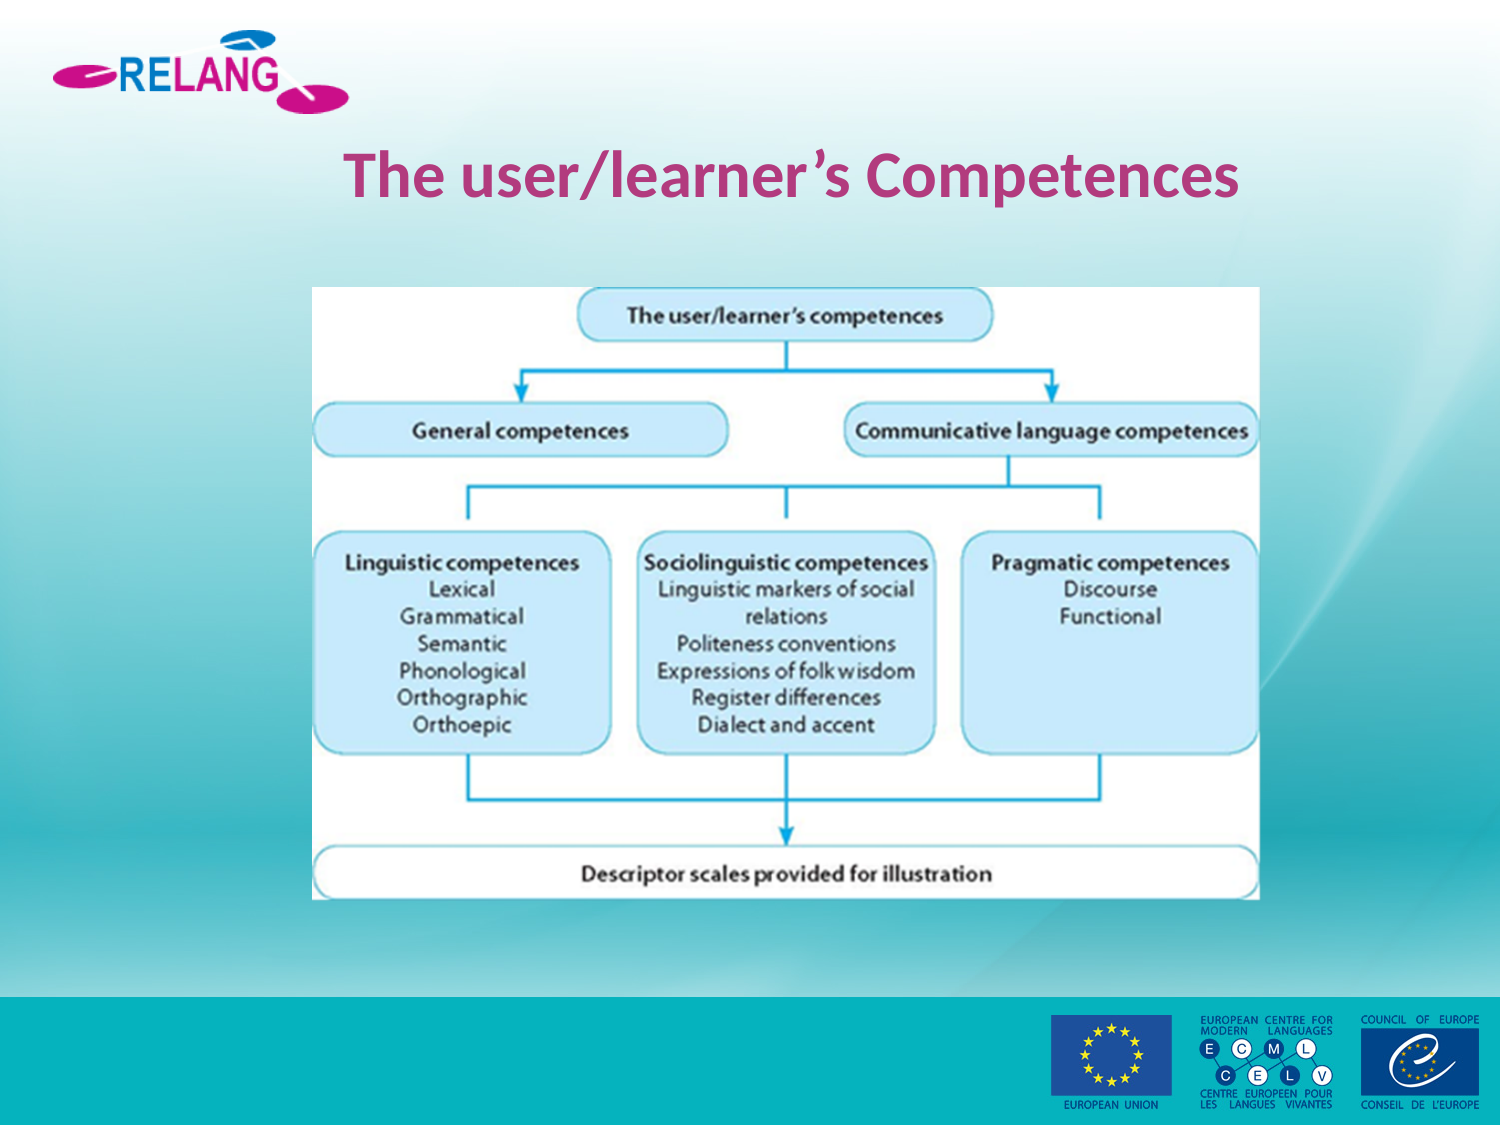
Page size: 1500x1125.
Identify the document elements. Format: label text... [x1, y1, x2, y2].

title The user/learner’s Competences [112, 87, 1473, 254]
picture [0, 0, 1500, 1125]
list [312, 287, 1262, 902]
